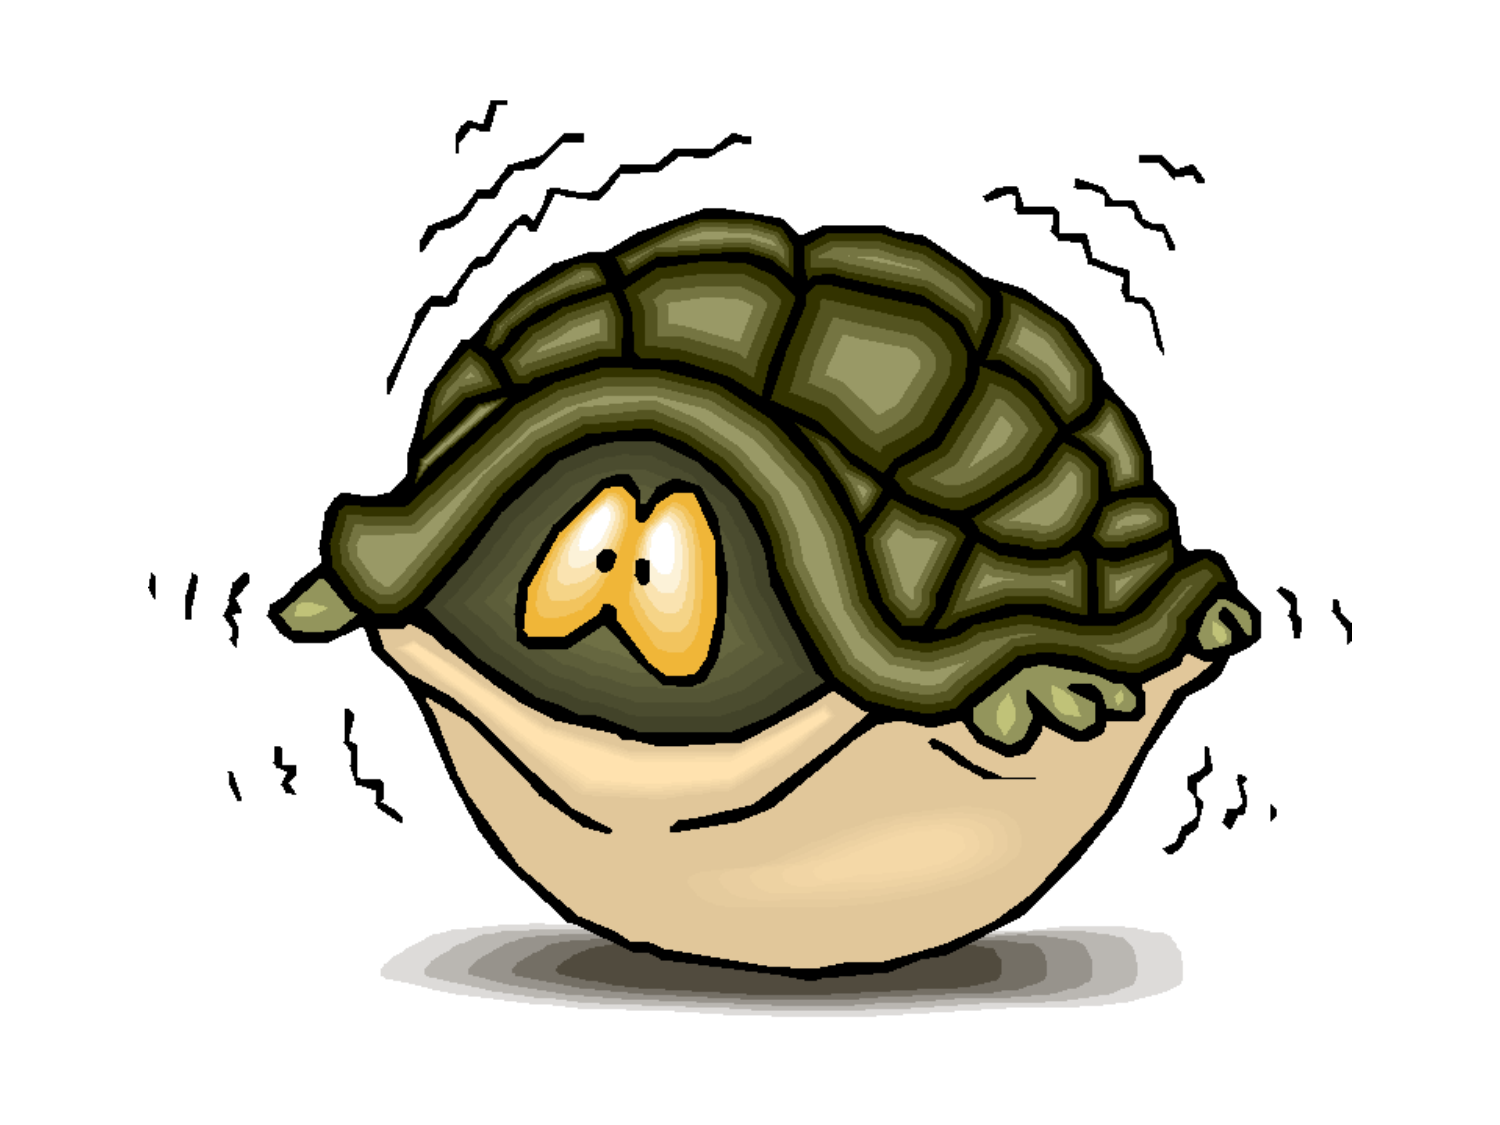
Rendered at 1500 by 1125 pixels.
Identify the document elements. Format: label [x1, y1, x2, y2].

picture [148, 99, 1352, 1026]
